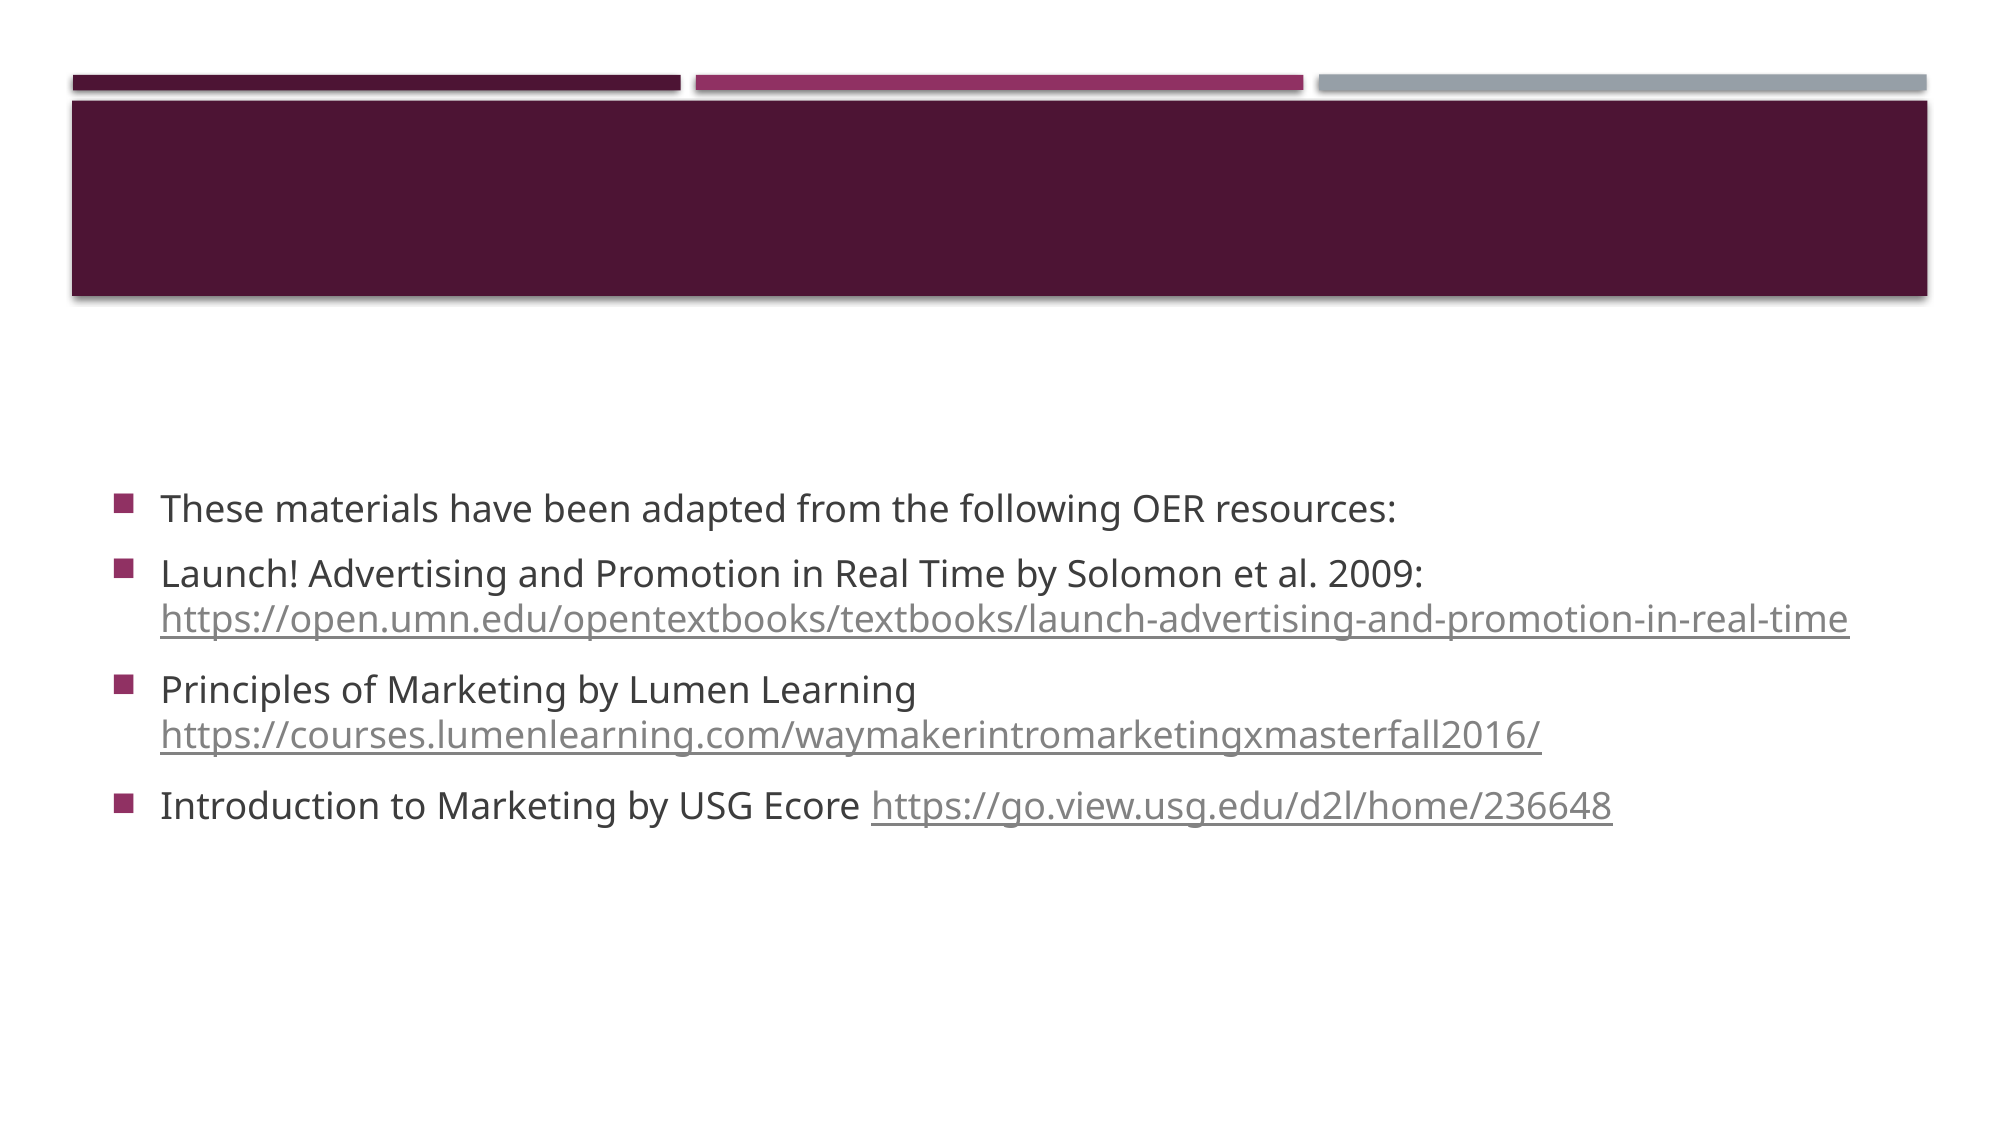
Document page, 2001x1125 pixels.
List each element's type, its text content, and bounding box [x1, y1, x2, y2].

list These materials have been adapted from the following OER resources: Launch! Advertising and Promotion in Real Time by Solomon et al. 2009: https://open.umn.edu/opentextbooks/textbooks/launch-advertising-and-promotion-in-real-time Principles of Marketing by Lumen Learning https://courses.lumenlearning.com/waymakerintromarketingxmasterfall2016/ Introduction to Marketing by USG Ecore https://go.view.usg.edu/d2l/home/236648 [95, 357, 1905, 962]
